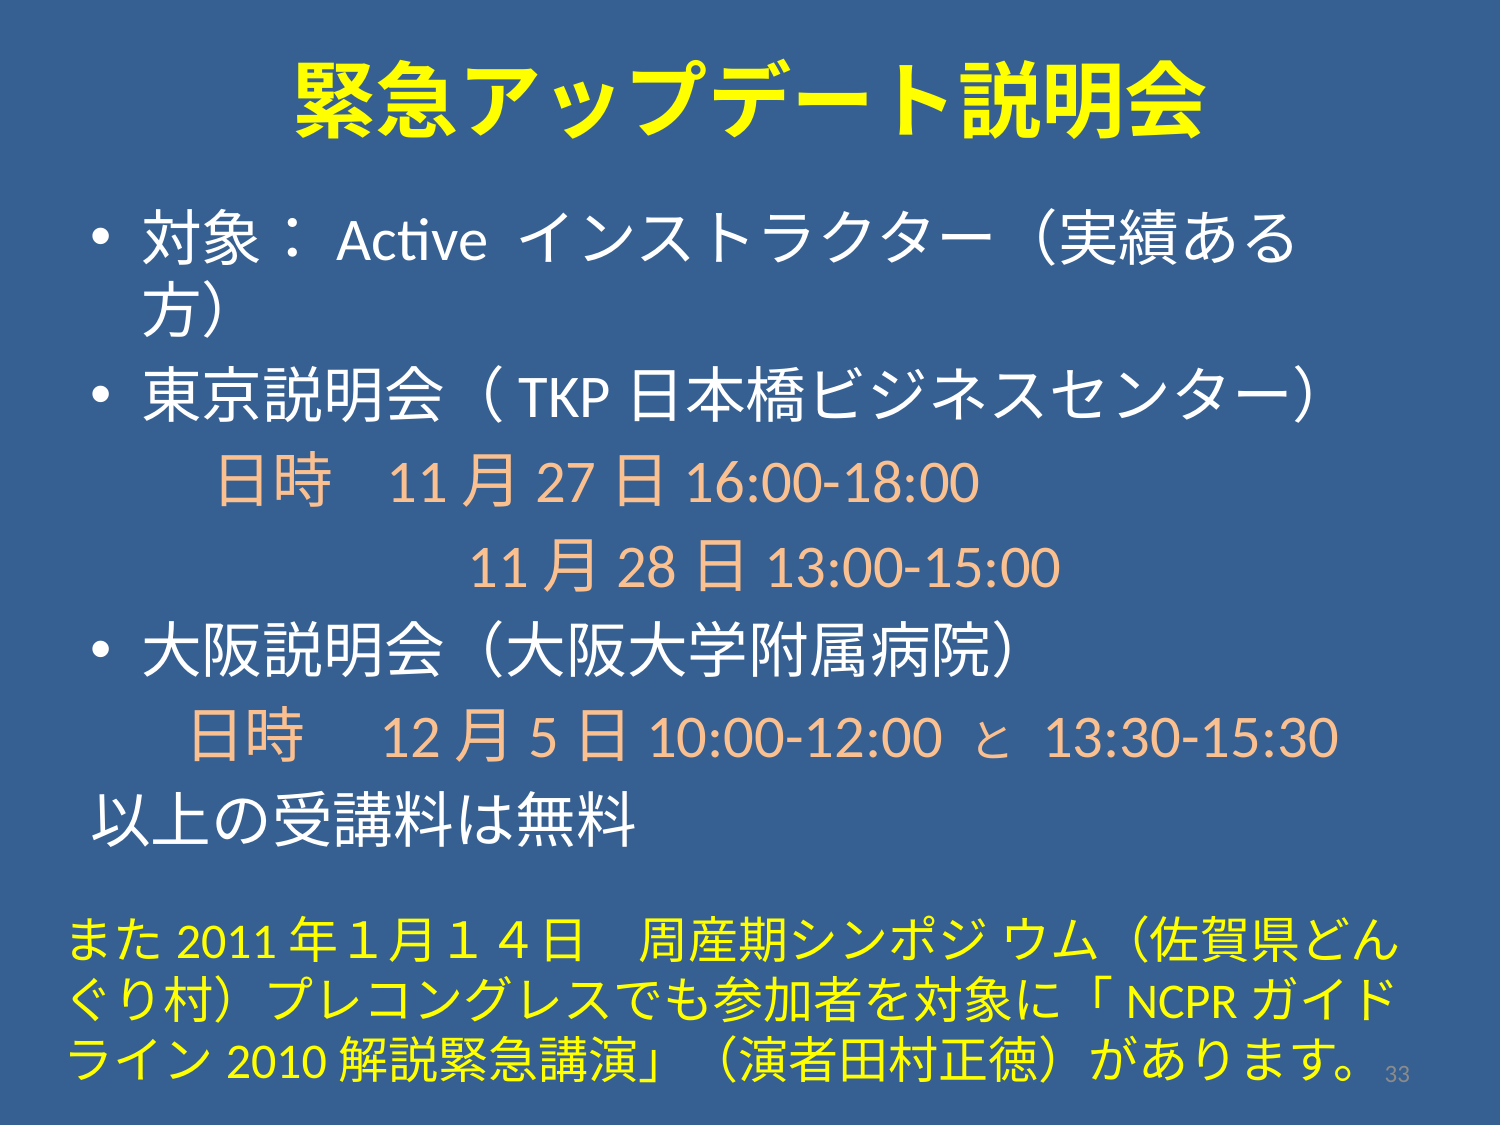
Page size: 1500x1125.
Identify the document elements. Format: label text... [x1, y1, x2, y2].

title 緊急アップデート説明会 [75, 4, 1425, 191]
slide_number 33 [1074, 1042, 1425, 1103]
text_box また2011年１月１４日 周産期シンポジ ウム（佐賀県どんぐり村）プレコングレスでも参加者を対象に「NCPRガイドライン2010解説緊急講演」（演者田村正徳）があります。 [49, 901, 1436, 1096]
list 対象：Active インストラクター（実績ある方） 東京説明会（TKP日本橋ビジネスセンター） 日時 11月27日16:00-18:00 11月28日13:00-15:00 大阪説明会（大阪大学附属病院） 日時 12月5日10:00-12:00 と 13:30-15:30 以上の受講料は無料 [75, 191, 1425, 901]
